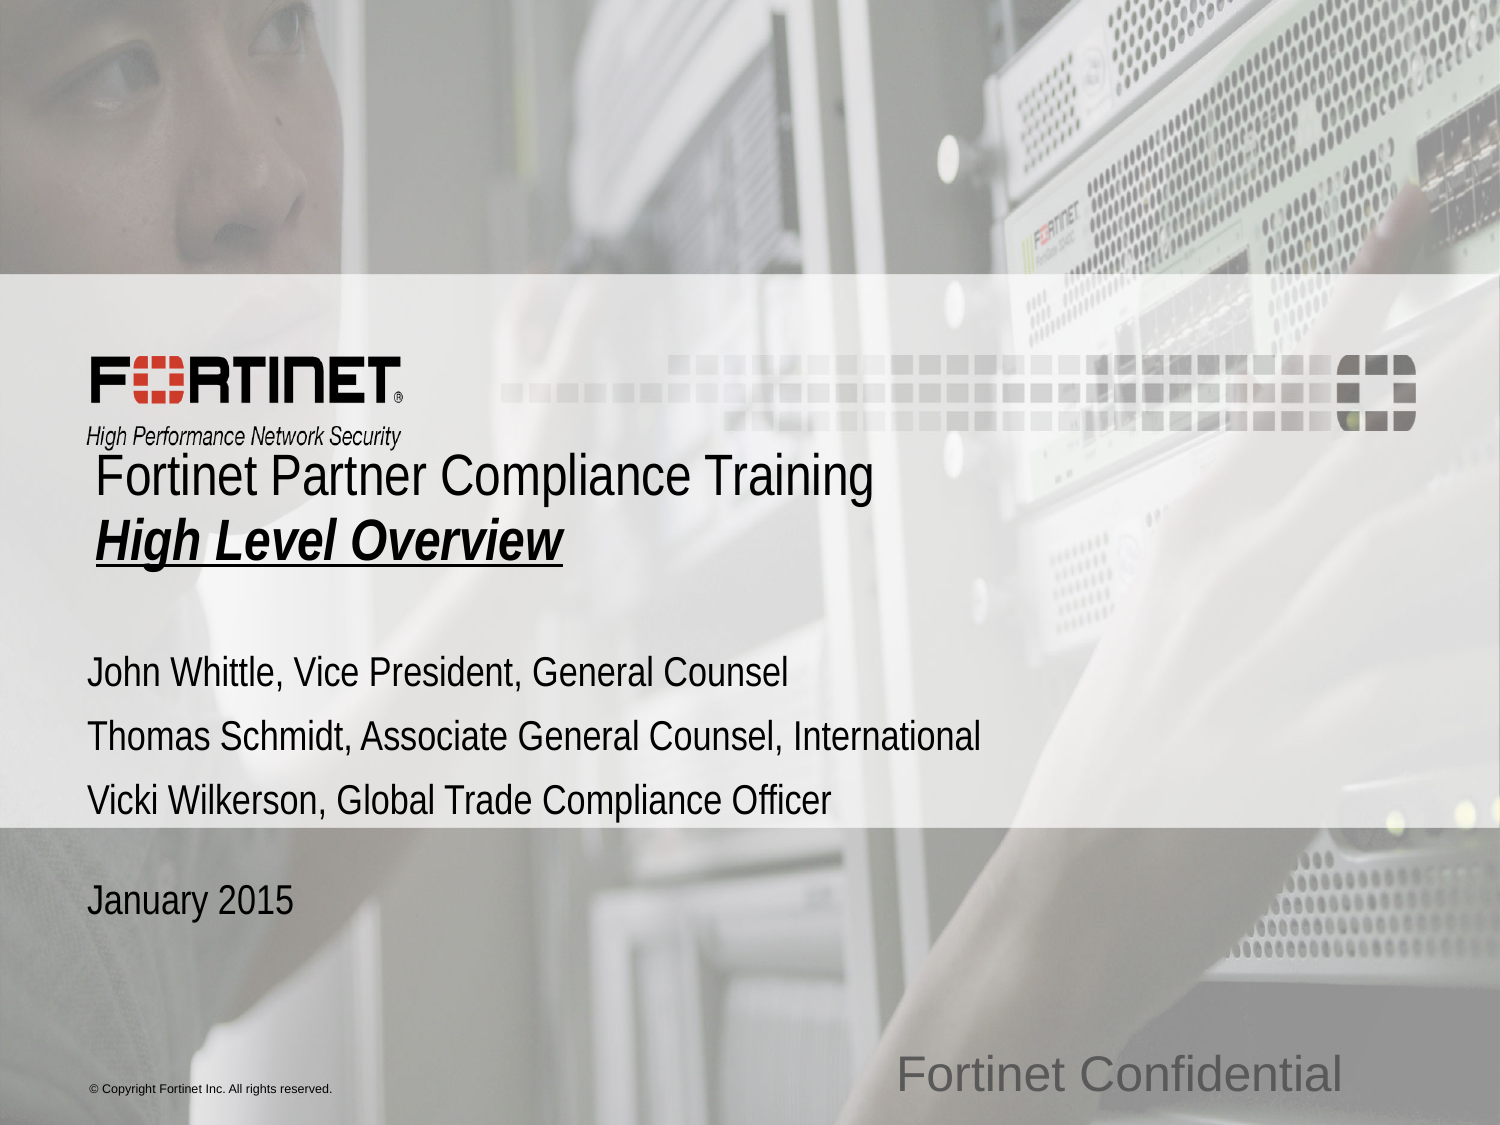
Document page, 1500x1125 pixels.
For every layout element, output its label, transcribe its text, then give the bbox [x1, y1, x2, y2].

subtitle John Whittle, Vice President, General Counsel Thomas Schmidt, Associate General Counsel, International Vicki Wilkerson, Global Trade Compliance Officer January 2015 [87, 644, 1364, 726]
picture [0, 0, 1500, 1125]
text_box Fortinet Confidential [881, 1033, 1440, 1080]
title Fortinet Partner Compliance Training High Level Overview [95, 471, 1362, 644]
